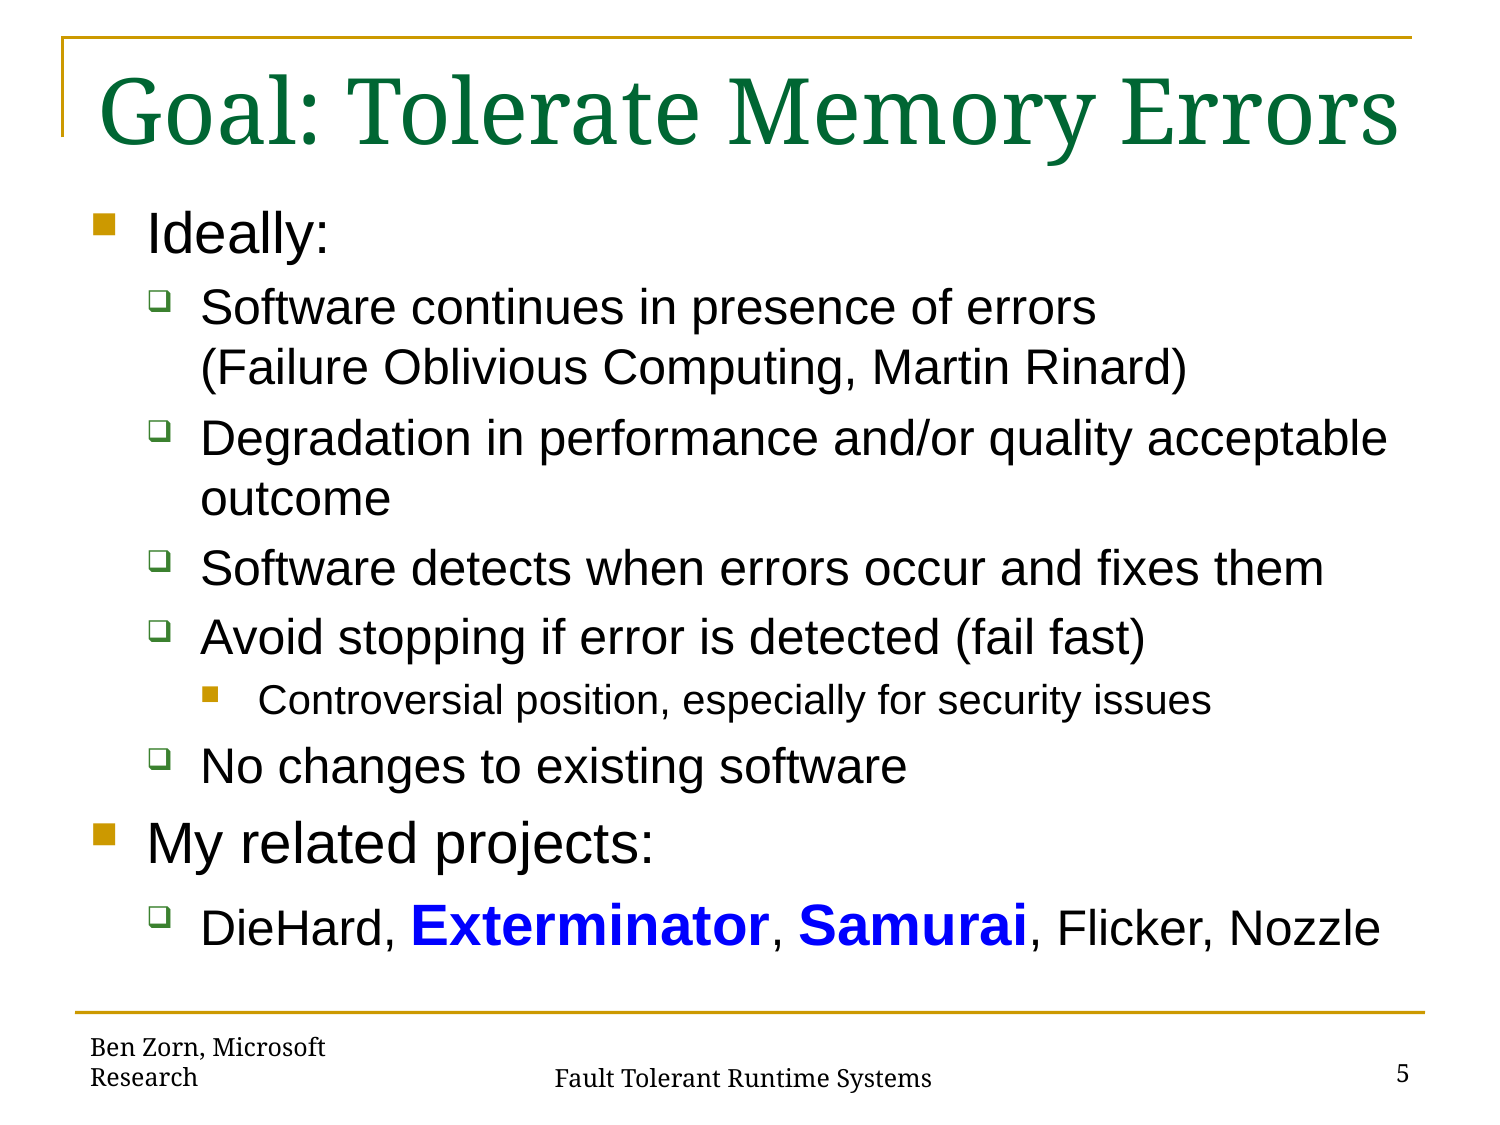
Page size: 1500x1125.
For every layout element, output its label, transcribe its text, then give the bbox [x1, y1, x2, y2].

footer Fault Tolerant Runtime Systems [449, 1024, 1038, 1101]
slide_number Ben Zorn, Microsoft Research [74, 1023, 426, 1100]
title Goal: Tolerate Memory Errors [74, 45, 1426, 187]
list Ideally: Software continues in presence of errors (Failure Oblivious Computing, Martin Rinard) Degradation in performance and/or quality acceptable outcome Software detects when errors occur and fixes them Avoid stopping if error is detected (fail fast) Controversial position, especially for security issues No changes to existing software My related projects: DieHard, Exterminator, Samurai, Flicker, Nozzle [74, 187, 1426, 981]
slide_number 5 [1074, 1023, 1426, 1100]
